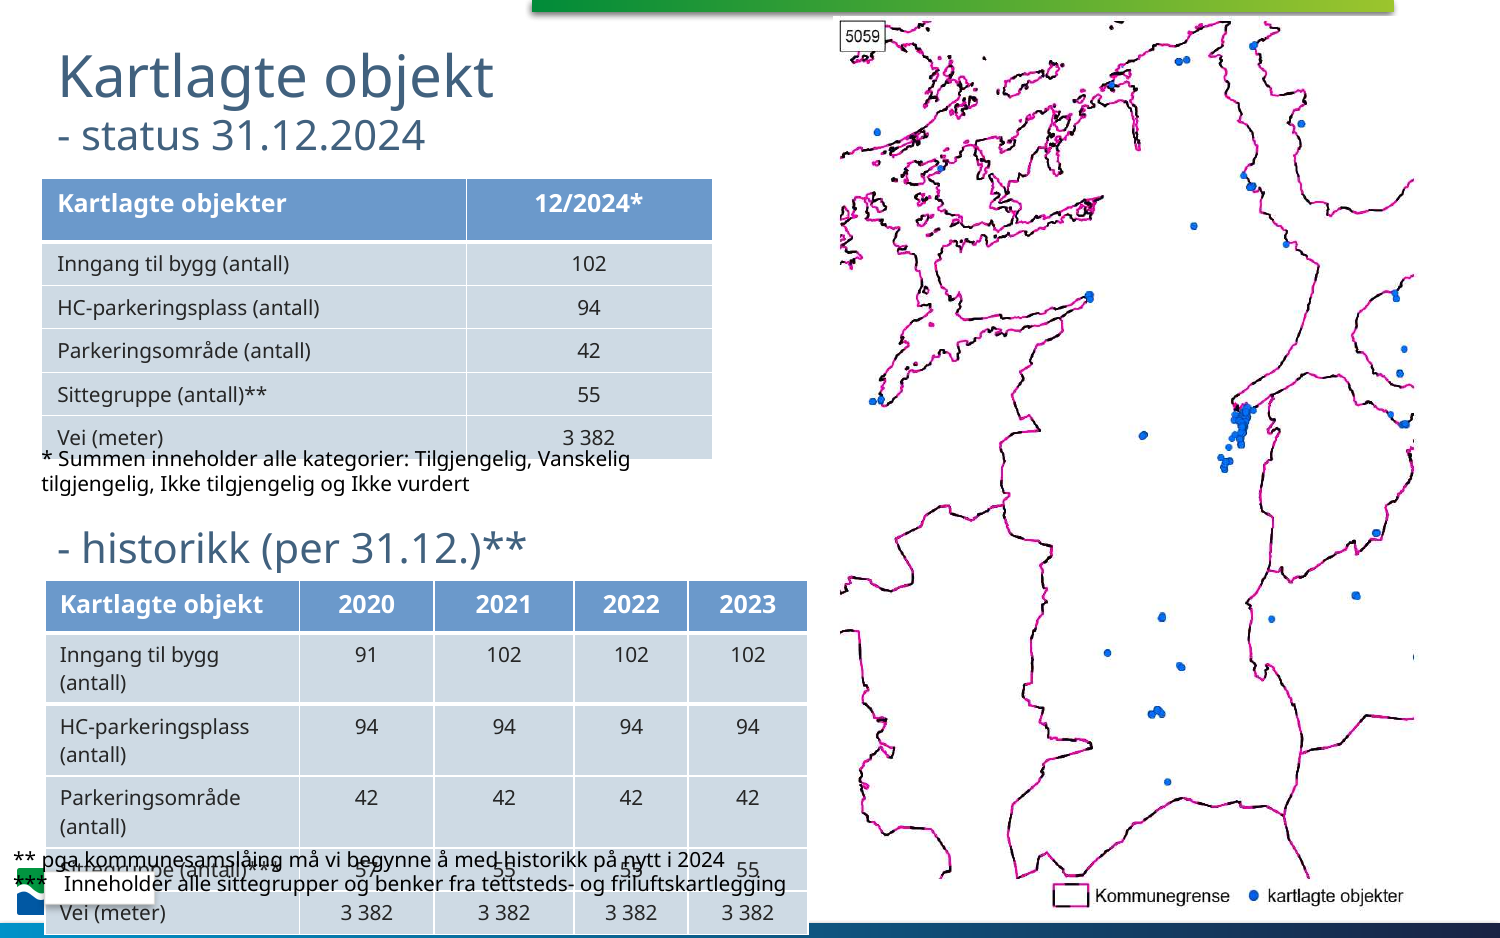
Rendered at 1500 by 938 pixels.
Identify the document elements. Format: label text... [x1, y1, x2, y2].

table_cell 3 382 [300, 904, 433, 934]
table_cell 42 [467, 329, 712, 372]
table_cell 102 [435, 635, 573, 702]
table_cell 94 [467, 286, 712, 328]
table_cell Inngang til bygg (antall) [46, 635, 299, 702]
table_cell 94 [575, 706, 687, 775]
table_cell 42 [575, 777, 687, 838]
table_cell Vei (meter) [46, 904, 299, 934]
table_cell 102 [575, 635, 687, 702]
text_box * Summen inneholder alle kategorier: Tilgjengelig, Vanskelig tilgjengelig, Ikke tilgjengelig og Ikke vurdert [26, 438, 711, 504]
table_header 12/2024* [467, 179, 712, 240]
table_cell HC-parkeringsplass (antall) [46, 706, 299, 775]
table_cell 102 [689, 635, 807, 702]
text_box ** pga kommunesamslåing må vi begynne å med historikk på nytt i 2024 *** Inneholder alle sittegrupper og benker fra tettsteds- og friluftskartlegging [0, 838, 802, 904]
table_cell Parkeringsområde (antall) [46, 777, 299, 838]
table_cell 3 382 [689, 892, 807, 934]
picture [833, 16, 1419, 913]
text_box Kartlagte objekt - status 31.12.2024 [42, 24, 828, 167]
table_header Kartlagte objekt [46, 581, 299, 631]
table_cell 94 [435, 706, 573, 775]
table_cell 42 [300, 777, 433, 838]
table_cell 3 382 [467, 416, 712, 459]
table_header 2021 [435, 581, 573, 631]
table_cell 42 [689, 777, 807, 847]
table_cell 42 [435, 777, 573, 838]
table_cell 94 [300, 706, 433, 775]
table_cell Parkeringsområde (antall) [42, 329, 466, 372]
table_header Kartlagte objekter [42, 179, 466, 240]
table_cell Sittegruppe (antall)** [42, 373, 466, 415]
table_header 2020 [300, 581, 433, 631]
table_cell 3 382 [435, 904, 573, 934]
table_header 2022 [575, 581, 687, 631]
table_cell 94 [689, 706, 807, 775]
table_cell 91 [300, 635, 433, 702]
table_cell Inngang til bygg (antall) [42, 244, 466, 285]
text_box - historikk (per 31.12.)** [42, 496, 828, 580]
table_cell 55 [467, 373, 712, 415]
table_cell Vei (meter) [42, 416, 466, 438]
table_cell 102 [467, 244, 712, 285]
table_cell 55 [802, 849, 807, 890]
table_cell 3 382 [575, 904, 687, 934]
table_cell HC-parkeringsplass (antall) [42, 286, 466, 328]
table_header 2023 [689, 581, 807, 631]
